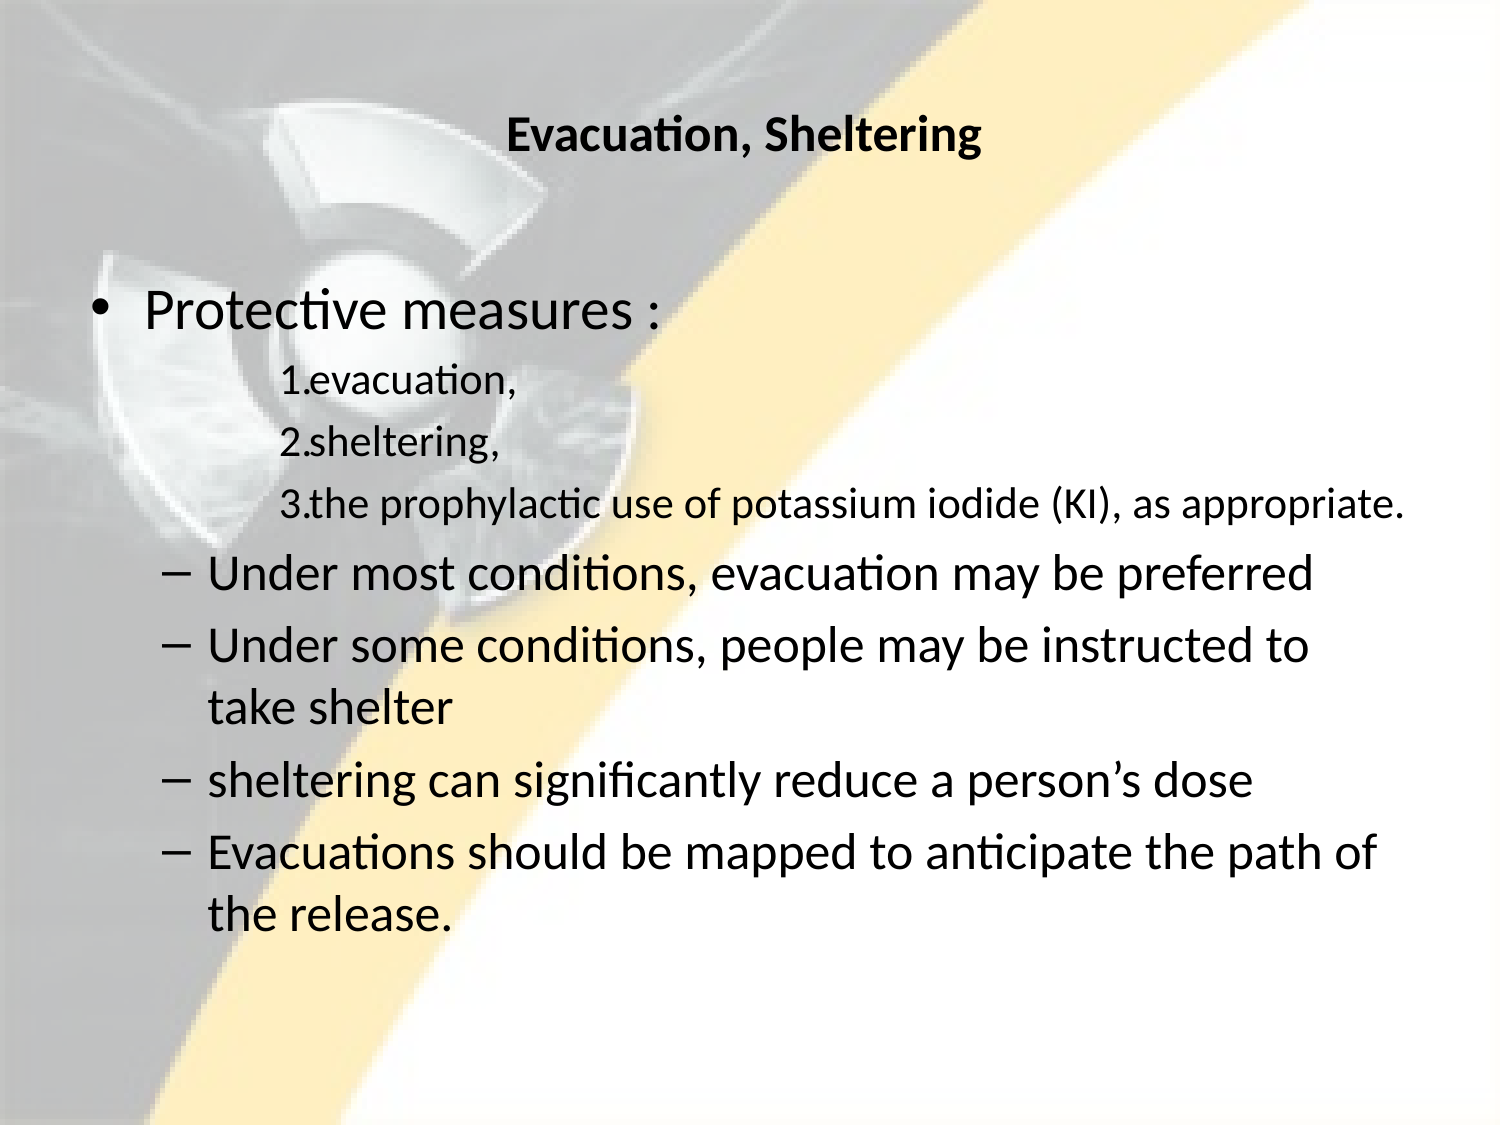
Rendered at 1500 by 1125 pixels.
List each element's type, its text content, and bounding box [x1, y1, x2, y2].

list Protective measures : evacuation, sheltering, the prophylactic use of potassium iodide (KI), as appropriate. Under most conditions, evacuation may be preferred Under some conditions, people may be instructed to take shelter sheltering can significantly reduce a person’s dose Evacuations should be mapped to anticipate the path of the release. [75, 262, 1425, 1005]
title Evacuation, Sheltering [75, 45, 1425, 233]
